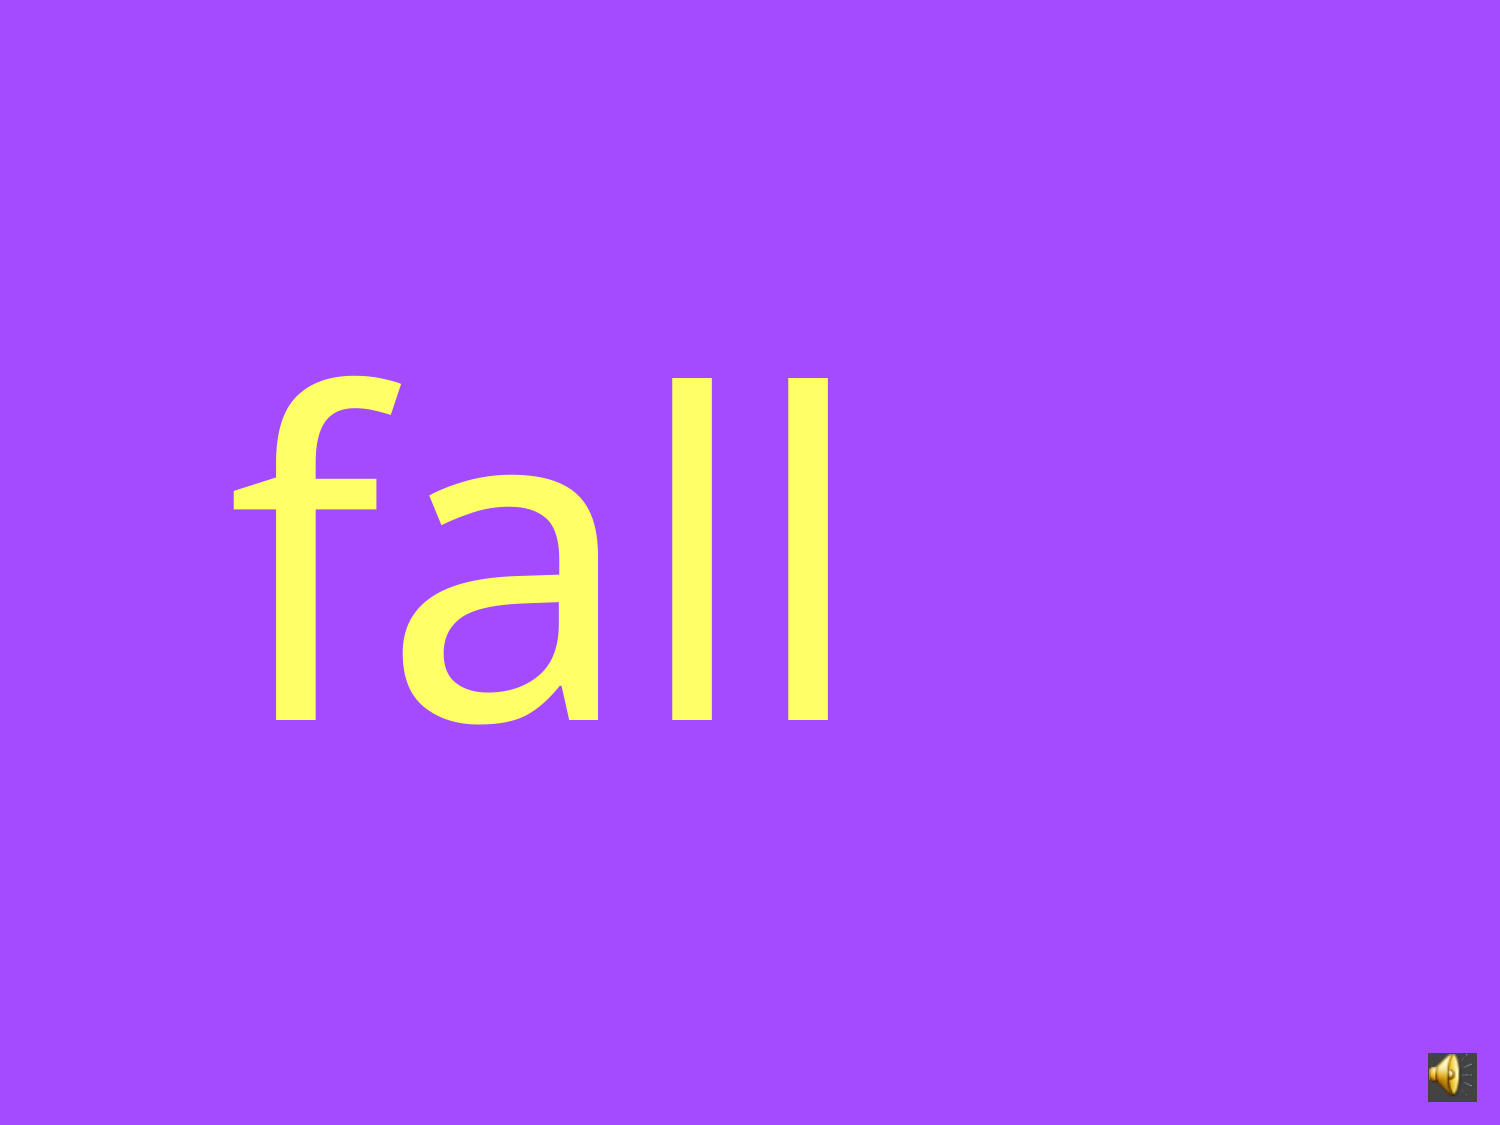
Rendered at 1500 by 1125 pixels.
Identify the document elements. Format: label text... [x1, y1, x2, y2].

picture [1427, 1052, 1478, 1103]
subtitle fall [212, 262, 1450, 763]
